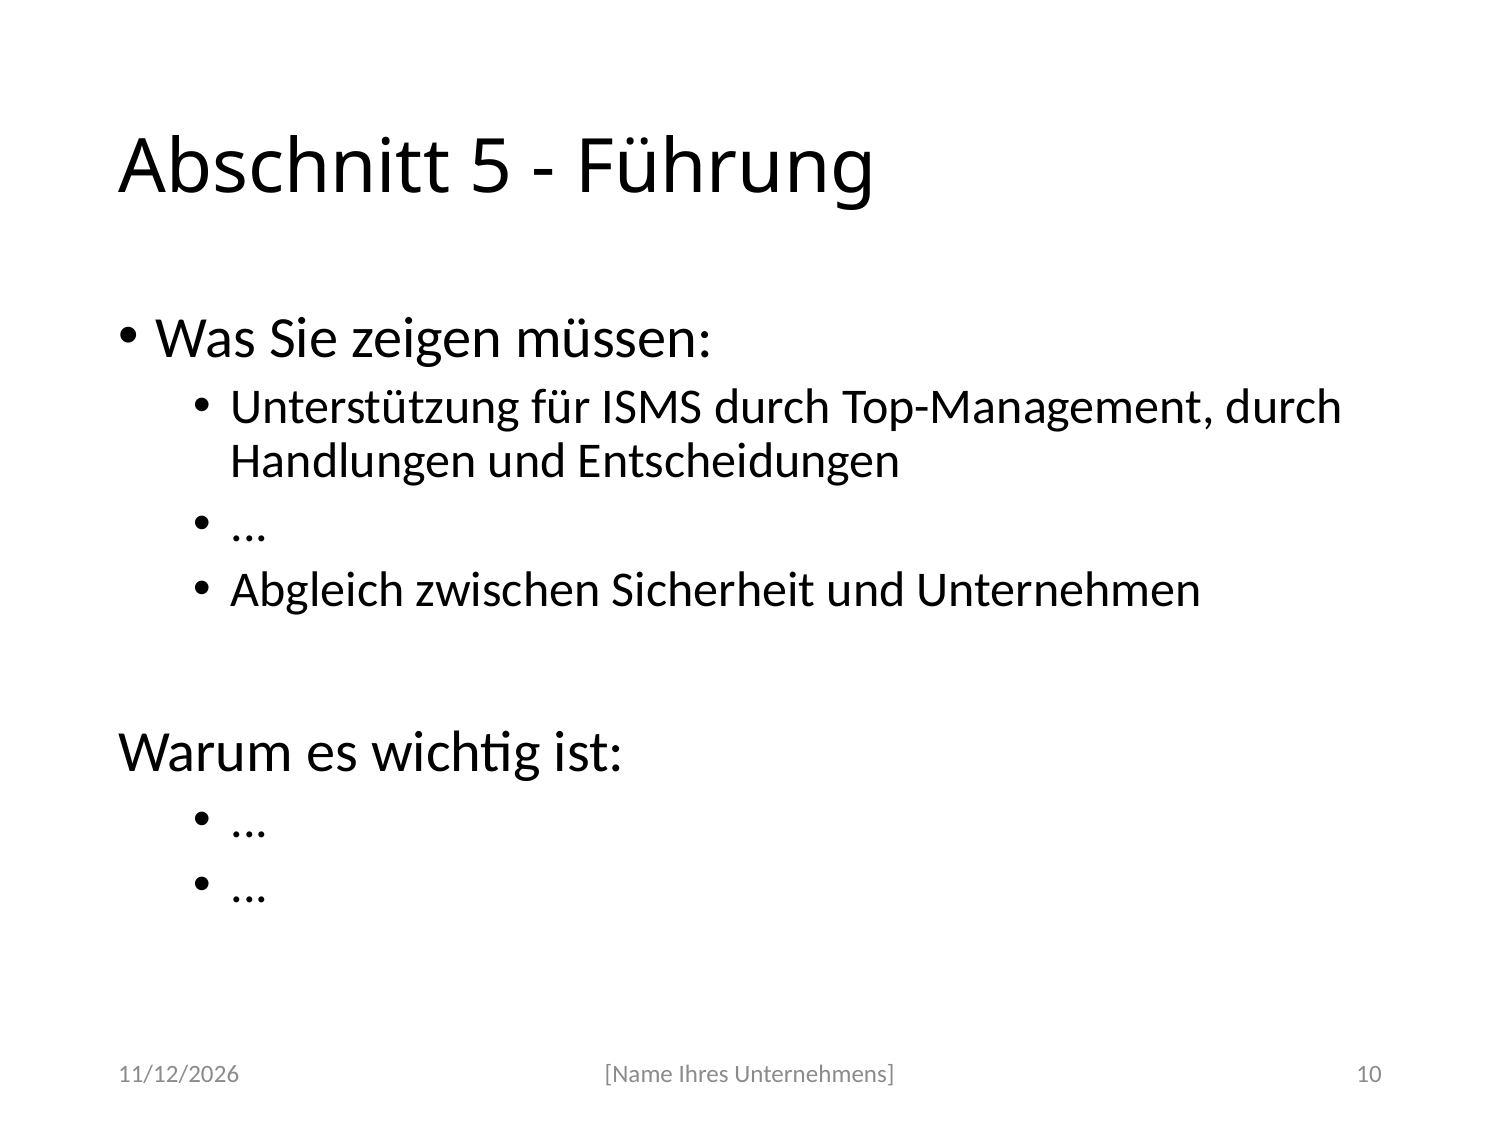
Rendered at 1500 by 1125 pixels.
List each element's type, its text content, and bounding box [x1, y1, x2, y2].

list Was Sie zeigen müssen: Unterstützung für ISMS durch Top-Management, durch Handlungen und Entscheidungen ... Abgleich zwischen Sicherheit und Unternehmen Warum es wichtig ist: ... ... [103, 299, 1397, 1014]
title Abschnitt 5 - Führung [103, 59, 1397, 278]
slide_number 10 [1059, 1042, 1397, 1103]
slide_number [103, 1042, 441, 1103]
footer [Name Ihres Unternehmens] [496, 1042, 1004, 1103]
